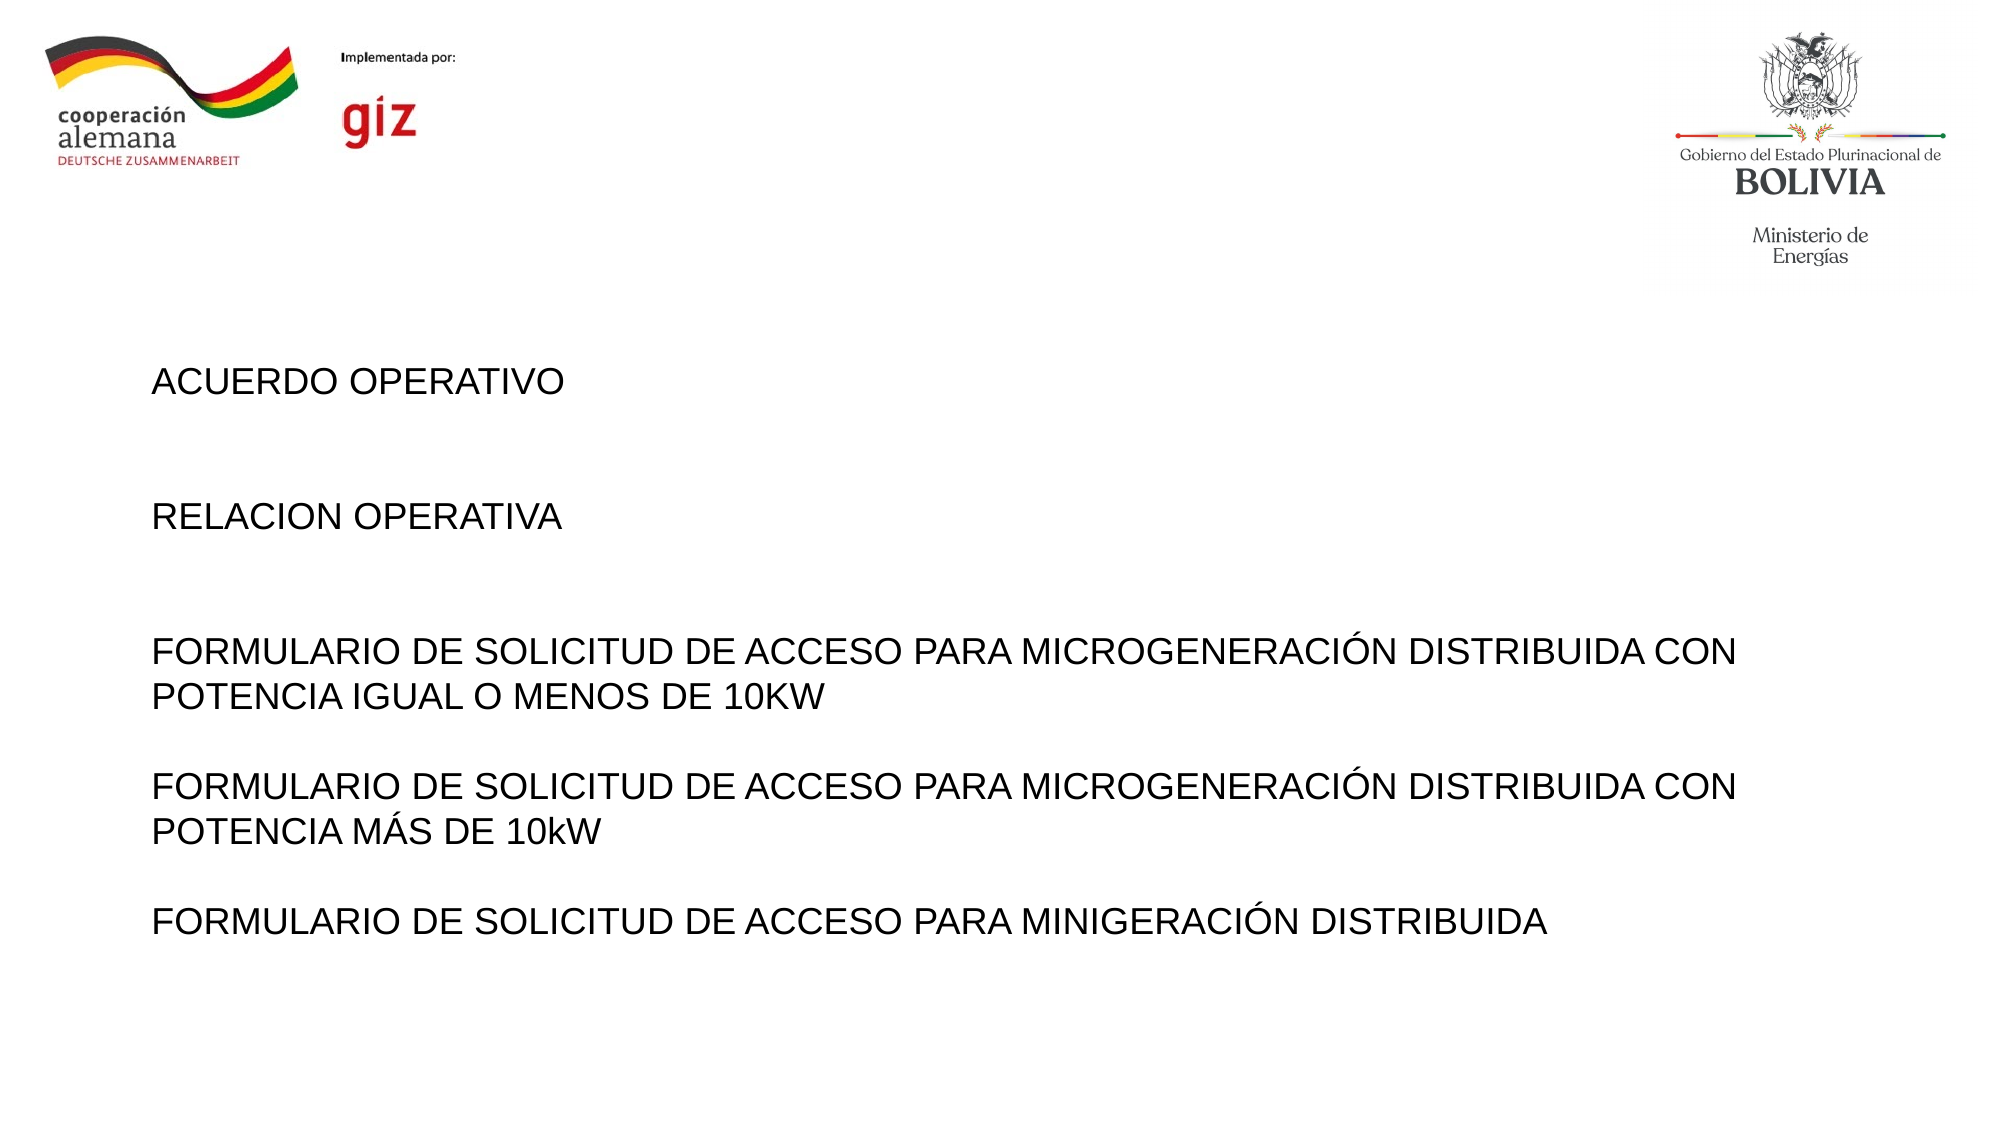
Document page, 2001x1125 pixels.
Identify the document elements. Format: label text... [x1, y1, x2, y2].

text_box ACUERDO OPERATIVO RELACION OPERATIVA FORMULARIO DE SOLICITUD DE ACCESO PARA MICROGENERACIÓN DISTRIBUIDA CON POTENCIA IGUAL O MENOS DE 10KW FORMULARIO DE SOLICITUD DE ACCESO PARA MICROGENERACIÓN DISTRIBUIDA CON POTENCIA MÁS DE 10kW FORMULARIO DE SOLICITUD DE ACCESO PARA MINIGERACIÓN DISTRIBUIDA [136, 349, 1764, 1125]
picture [16, 0, 483, 199]
picture [1643, 0, 1978, 296]
